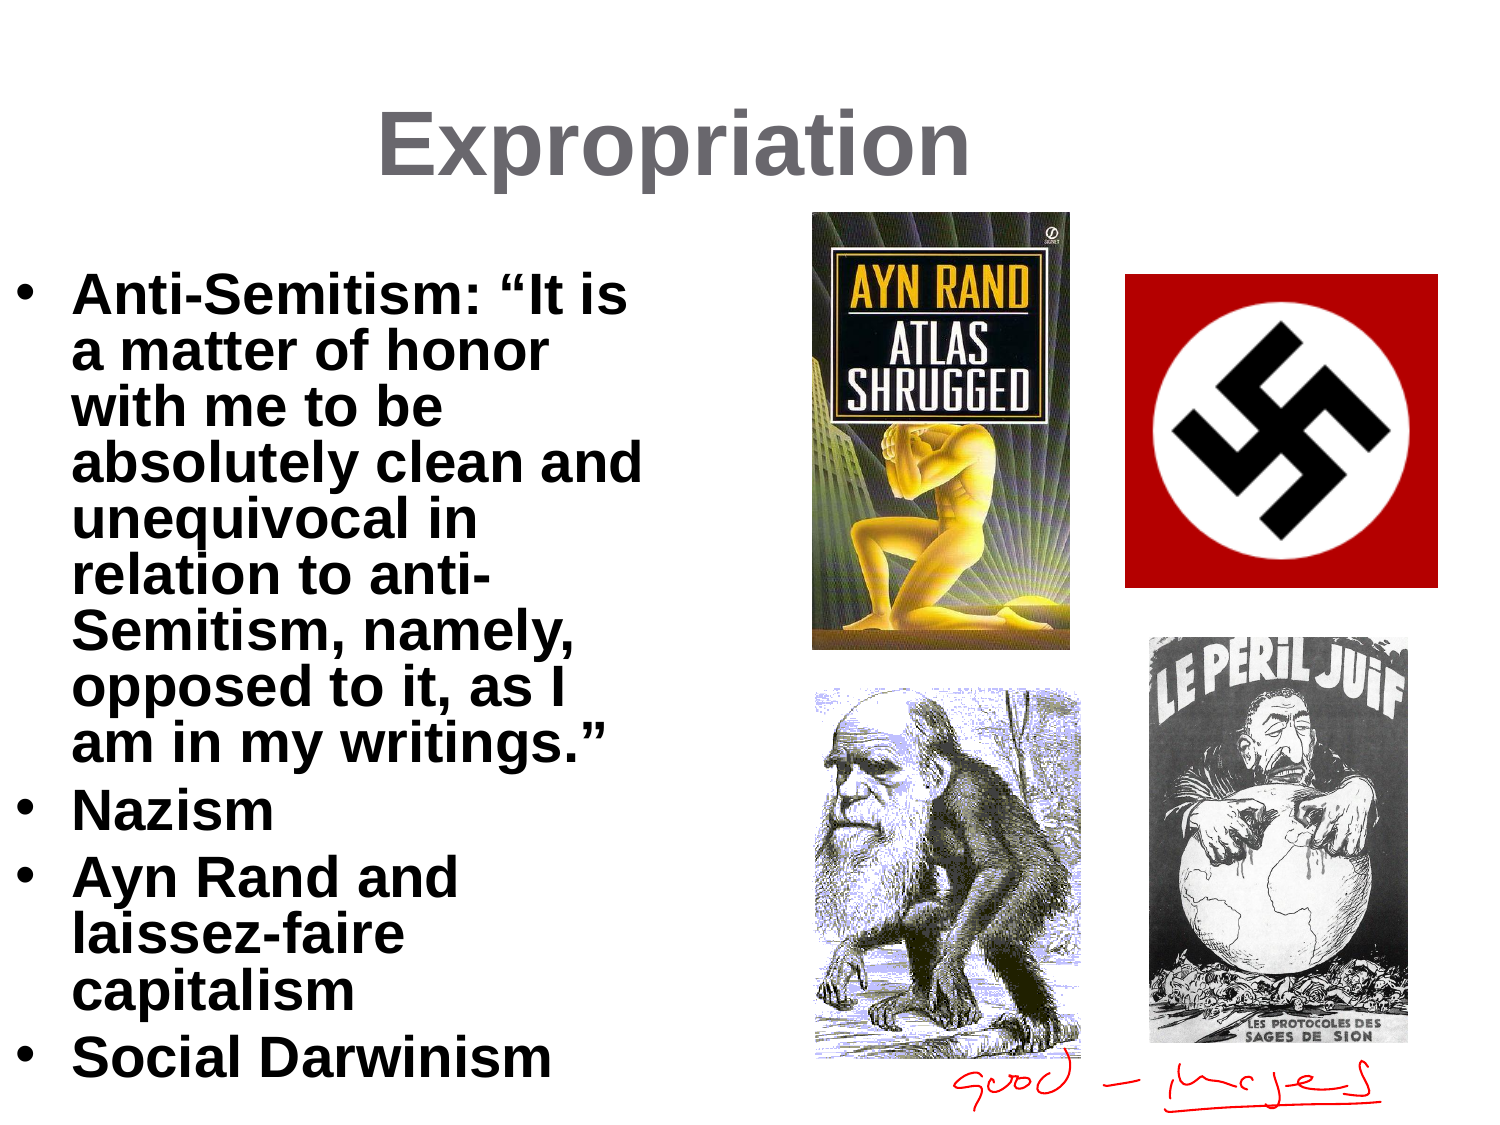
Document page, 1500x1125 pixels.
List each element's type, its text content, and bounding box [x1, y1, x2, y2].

picture [1149, 637, 1409, 1043]
picture [1124, 274, 1438, 588]
picture [812, 212, 1070, 651]
list Anti-Semitism: “It is a matter of honor with me to be absolutely clean and unequivocal in relation to anti-Semitism, namely, opposed to it, as I am in my writings.” Nazism Ayn Rand and laissez-faire capitalism Social Darwinism [0, 262, 675, 1005]
picture [812, 687, 1081, 1059]
text_box [1164, 1086, 1381, 1112]
title Expropriation [0, 45, 1350, 233]
